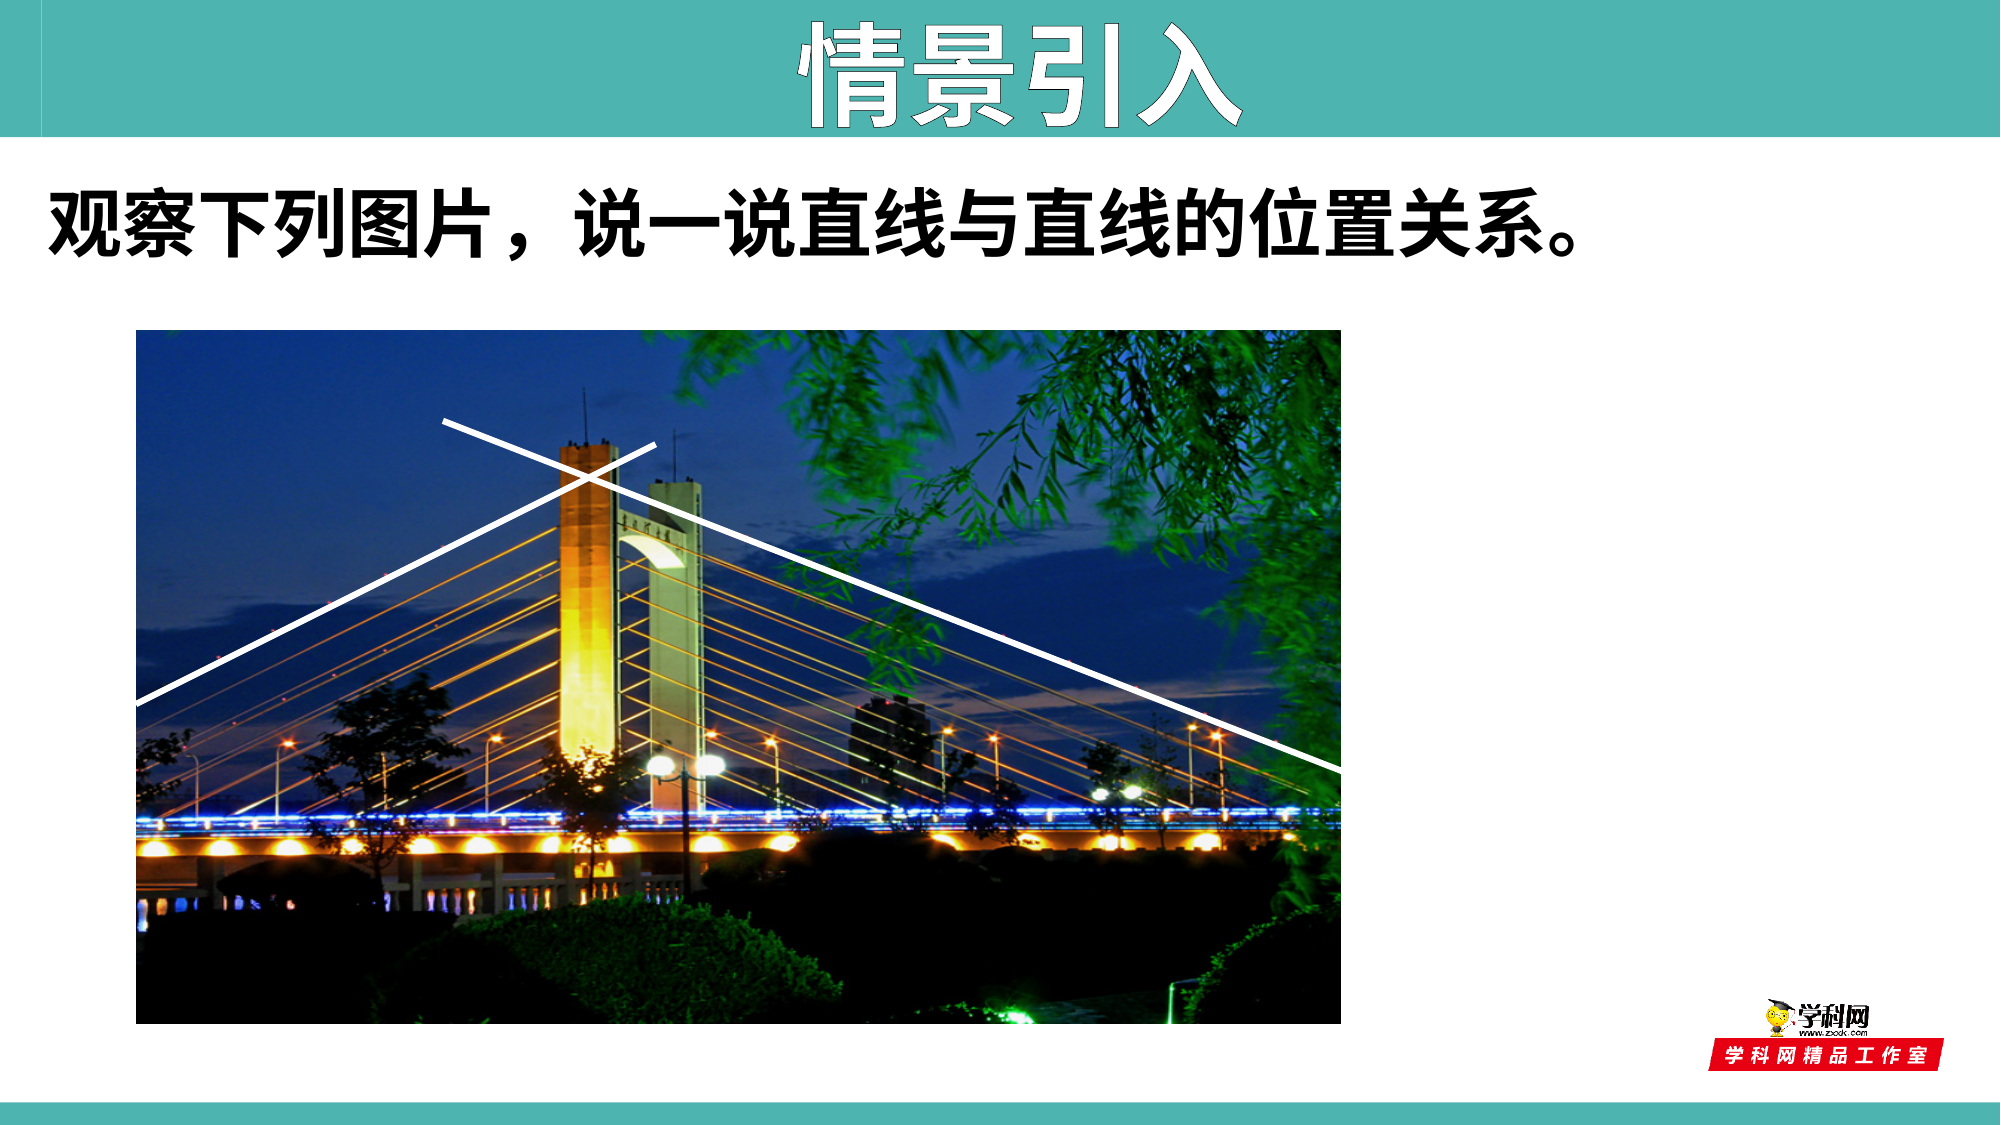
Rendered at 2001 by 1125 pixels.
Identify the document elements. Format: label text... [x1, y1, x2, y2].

picture [1766, 999, 1869, 1037]
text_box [0, 0, 2000, 138]
text_box [0, 1100, 2000, 1125]
picture [1708, 1038, 1944, 1071]
picture [135, 329, 1342, 1024]
text_box 观察下列图片，说一说直线与直线的位置关系。 [33, 169, 1697, 275]
